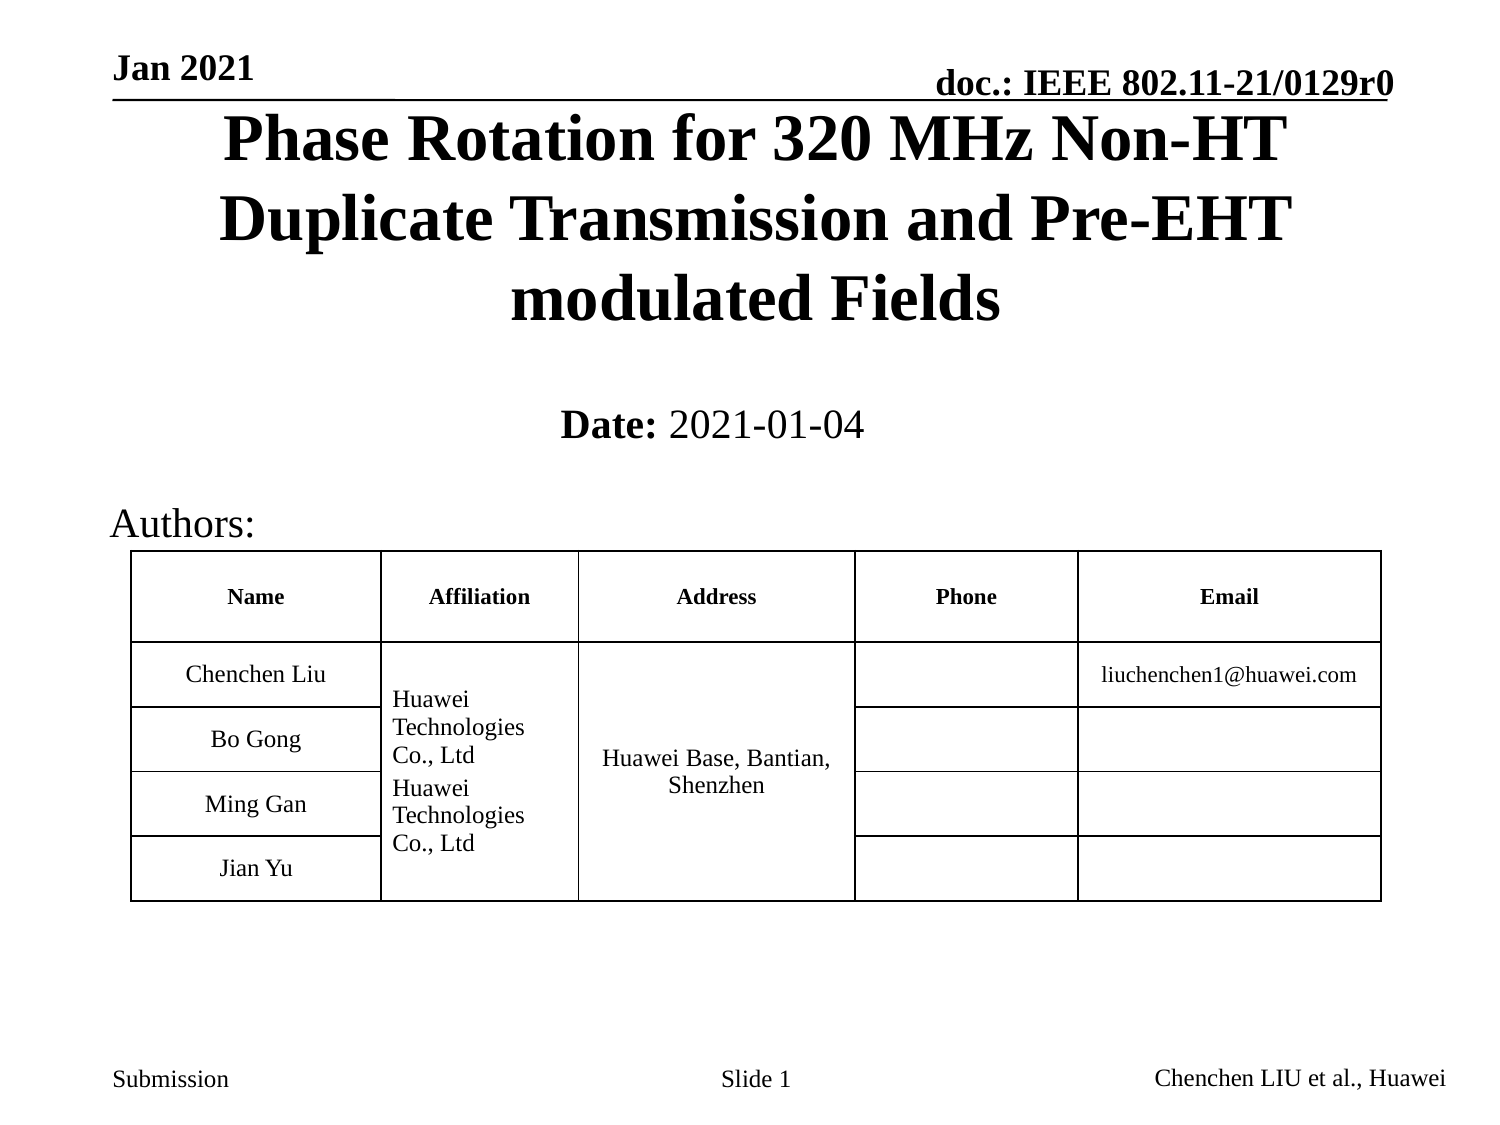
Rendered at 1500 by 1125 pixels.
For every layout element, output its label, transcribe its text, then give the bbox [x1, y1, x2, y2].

table_cell liuchenchen1@huawei.com [1079, 643, 1380, 706]
title Phase Rotation for 320 MHz Non-HT Duplicate Transmission and Pre-EHT modulated Fields [118, 126, 1394, 302]
table_header Affiliation [382, 552, 578, 641]
table_cell [856, 643, 1077, 706]
table_cell [1079, 708, 1380, 771]
table_cell [856, 772, 1077, 835]
text_box Authors: [94, 487, 332, 551]
table_header Email [1079, 552, 1380, 641]
table_cell [856, 837, 1077, 900]
table_cell Huawei Base, Bantian, Shenzhen [579, 643, 854, 900]
table_cell Huawei Technologies Co., Ltd Huawei Technologies Co., Ltd [382, 643, 578, 900]
table_cell [856, 708, 1077, 771]
table_header Address [579, 552, 854, 641]
slide_number Slide 1 [712, 1061, 800, 1123]
list Date: 2021-01-04 [74, 388, 1351, 455]
table_cell Bo Gong [132, 708, 380, 771]
table_cell Chenchen Liu [132, 643, 380, 706]
table_header Phone [856, 552, 1077, 641]
table_header Name [132, 552, 380, 641]
table_cell Jian Yu [132, 837, 380, 900]
table_cell [1079, 837, 1380, 900]
table_cell Ming Gan [132, 772, 380, 835]
table_cell [1079, 772, 1380, 835]
